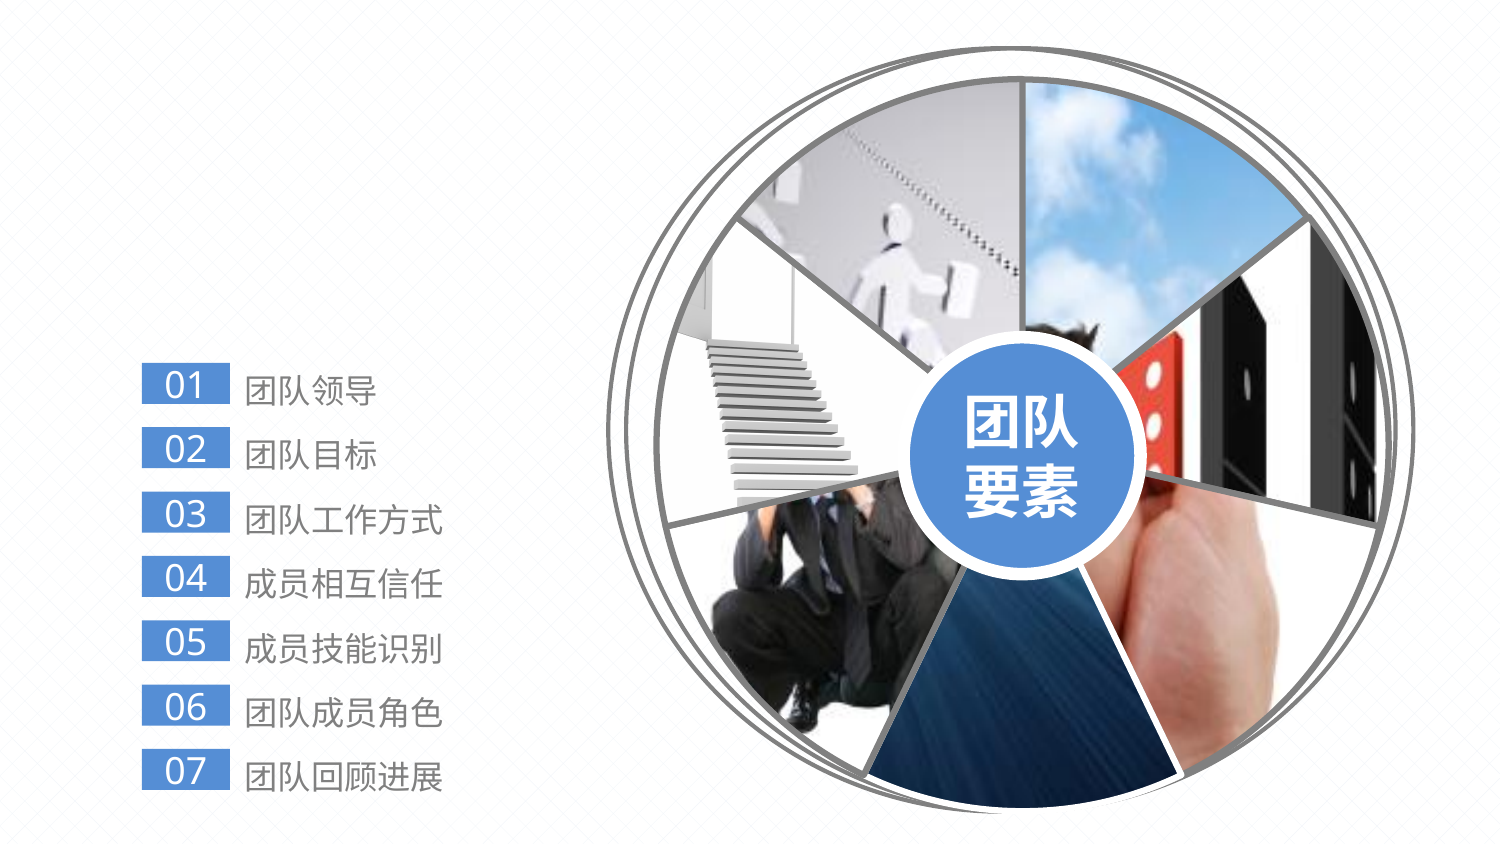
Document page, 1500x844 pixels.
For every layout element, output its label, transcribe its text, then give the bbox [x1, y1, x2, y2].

text_box [606, 46, 995, 814]
text_box [1025, 77, 1308, 372]
text_box [863, 561, 1184, 814]
text_box [1082, 470, 1382, 777]
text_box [141, 415, 550, 479]
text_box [141, 736, 550, 800]
text_box 团队 要素 [901, 335, 1143, 577]
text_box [141, 479, 550, 543]
text_box [1110, 214, 1391, 525]
text_box [654, 216, 931, 529]
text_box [141, 543, 550, 607]
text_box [141, 608, 550, 672]
text_box [663, 475, 968, 777]
text_box [624, 46, 1416, 812]
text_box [141, 350, 550, 414]
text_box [141, 672, 550, 736]
text_box [734, 76, 1025, 375]
